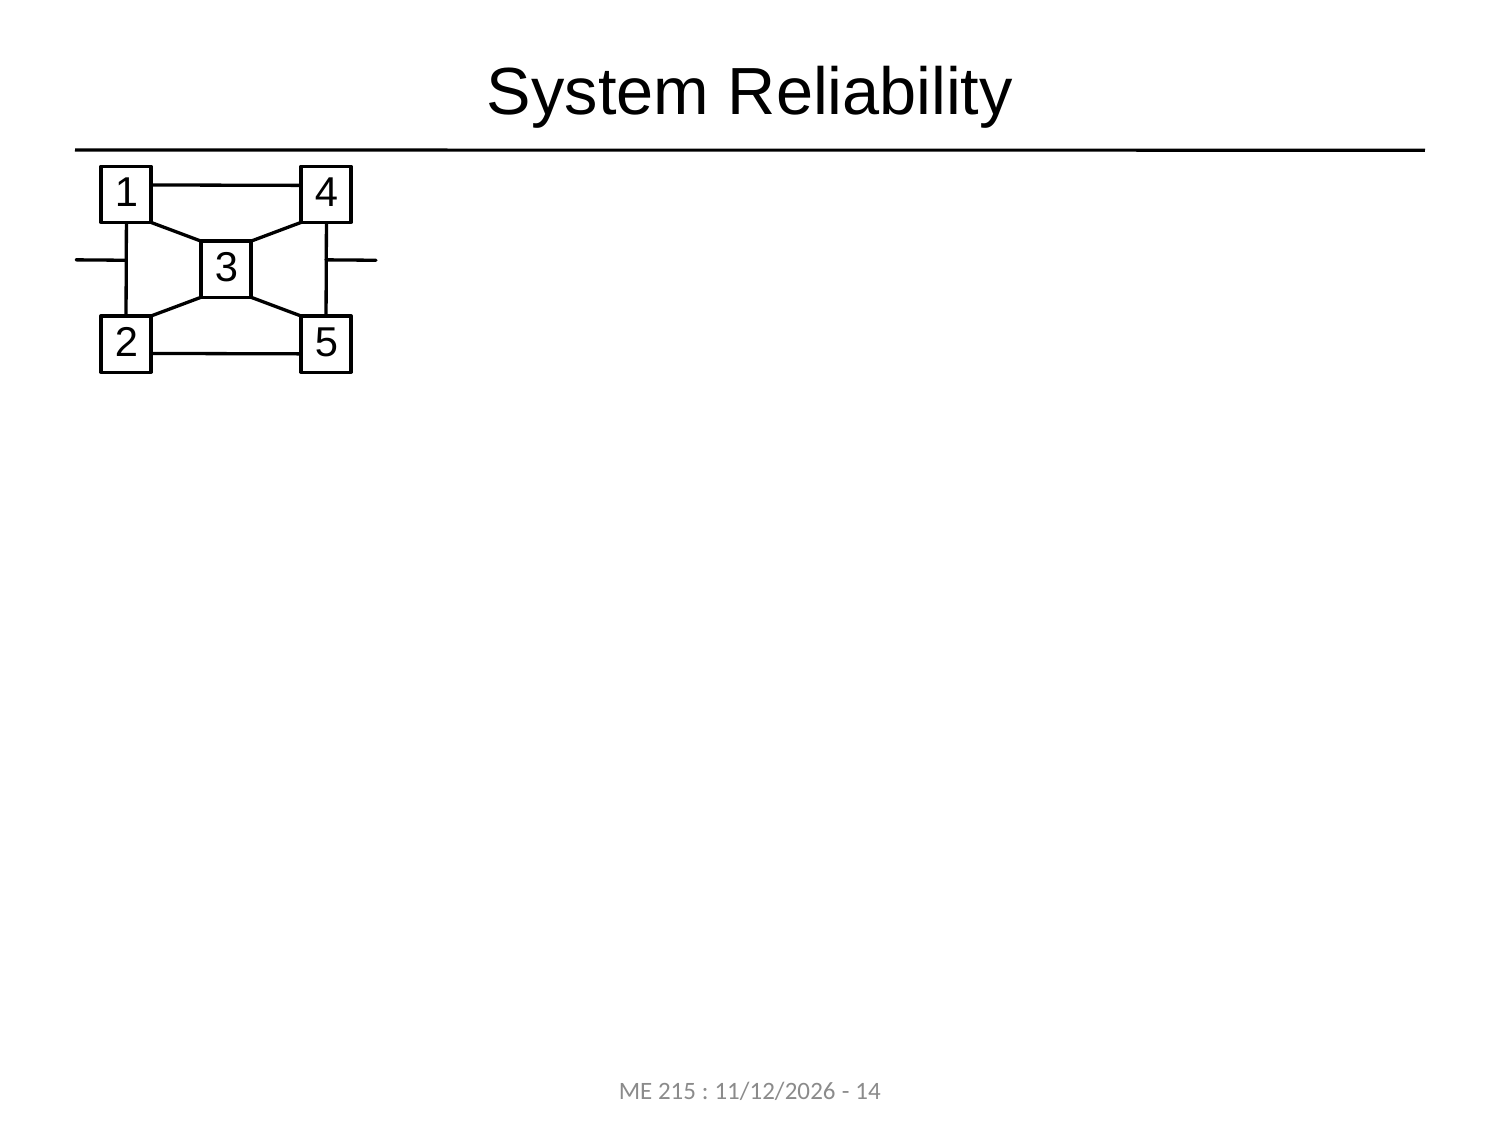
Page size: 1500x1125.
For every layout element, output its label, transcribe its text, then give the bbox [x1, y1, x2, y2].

footer ME 215 : 11/11/2021 - 14 [549, 1063, 950, 1116]
picture [74, 164, 379, 375]
list System Reliability [75, 37, 1425, 138]
